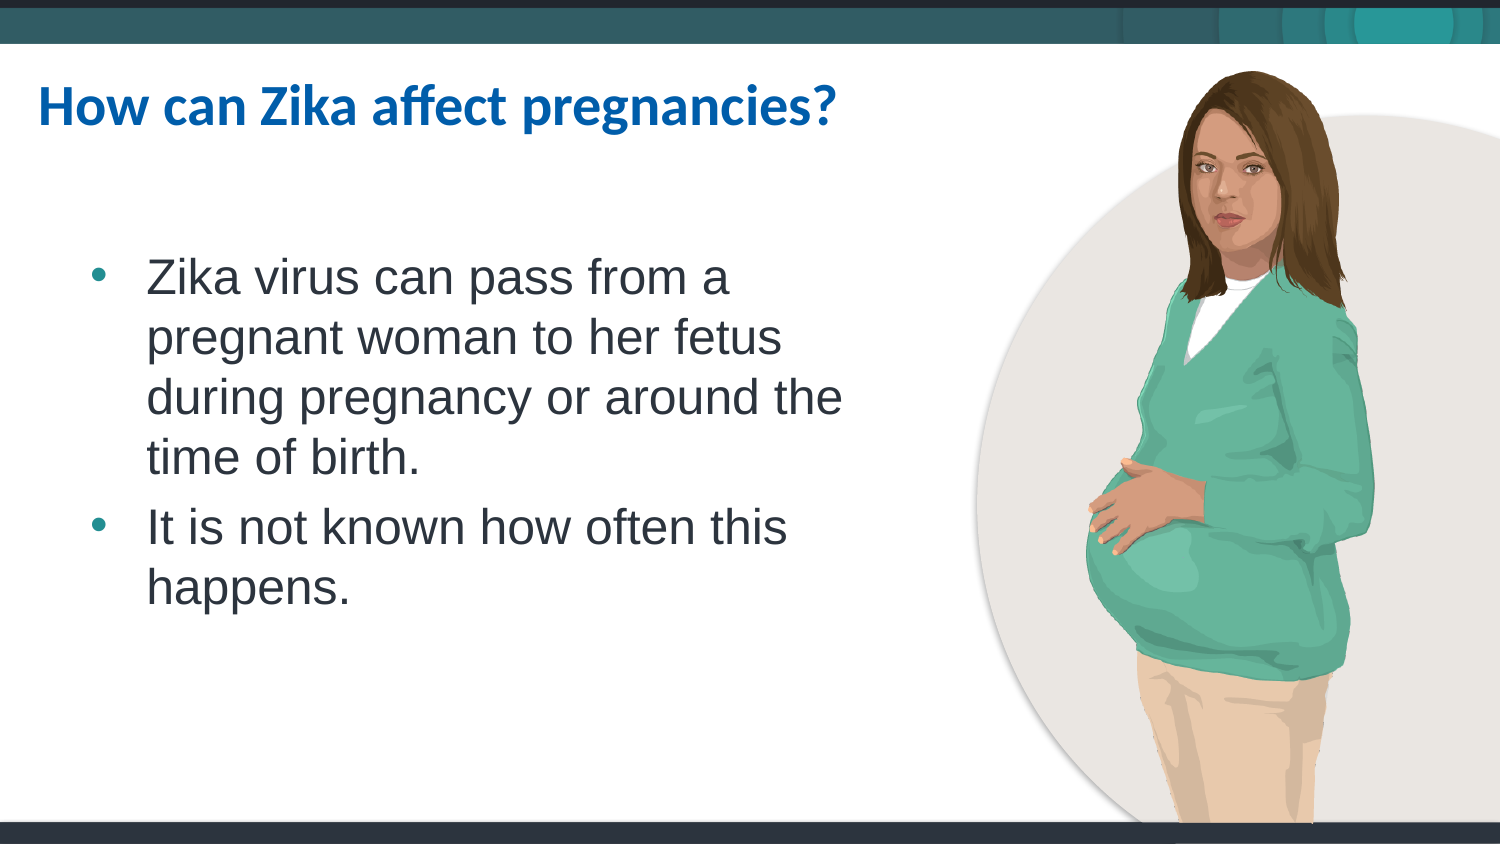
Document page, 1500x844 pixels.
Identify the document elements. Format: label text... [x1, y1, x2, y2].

picture [0, 0, 1500, 44]
list Zika virus can pass from a pregnant woman to her fetus during pregnancy or around the time of birth. It is not known how often this happens. [75, 237, 889, 794]
picture [1085, 71, 1375, 825]
text_box [0, 822, 1500, 844]
title How can Zika affect pregnancies? [23, 59, 1077, 211]
